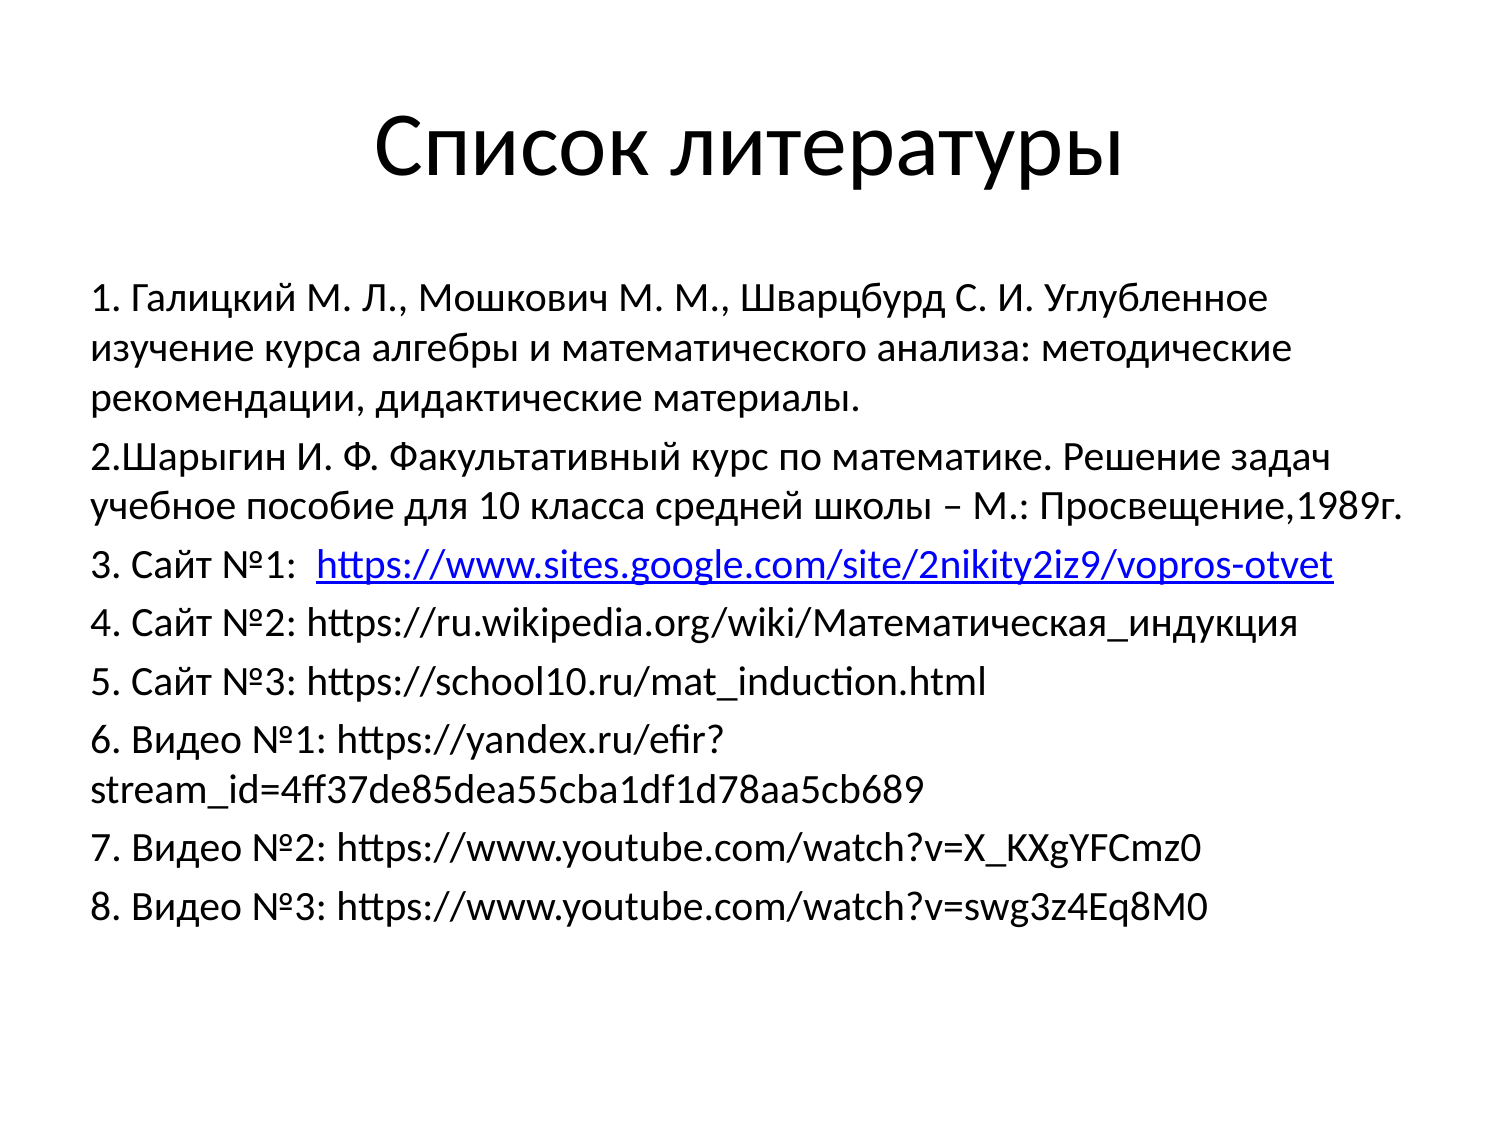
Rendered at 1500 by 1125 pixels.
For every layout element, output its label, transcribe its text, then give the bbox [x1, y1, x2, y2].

list 1. Галицкий М. Л., Мошкович М. М., Шварцбурд С. И. Углубленное изучение курса алгебры и математического анализа: методические рекомендации, дидактические материалы. 2.Шарыгин И. Ф. Факультативный курс по математике. Решение задач учебное пособие для 10 класса средней школы – М.: Просвещение,1989г. 3. Сайт №1: https://www.sites.google.com/site/2nikity2iz9/vopros-otvet 4. Сайт №2: https://ru.wikipedia.org/wiki/Математическая_индукция 5. Сайт №3: https://school10.ru/mat_induction.html 6. Видео №1: https://yandex.ru/efir?stream_id=4ff37de85dea55cba1df1d78aa5cb689 7. Видео №2: https://www.youtube.com/watch?v=X_KXgYFCmz0 8. Видео №3: https://www.youtube.com/watch?v=swg3z4Eq8M0 [75, 262, 1425, 1005]
title Список литературы [75, 45, 1425, 233]
